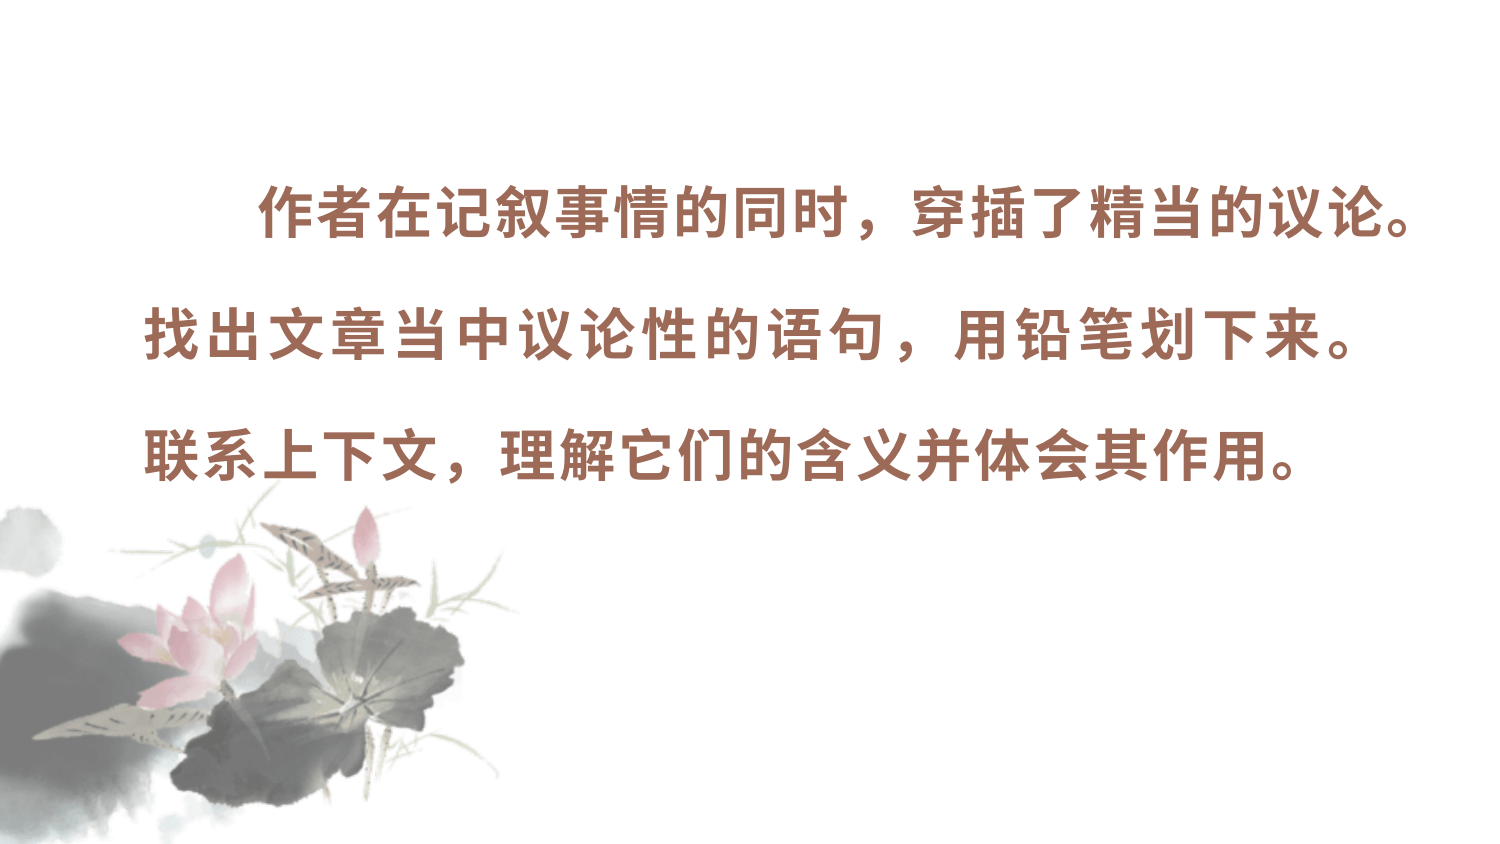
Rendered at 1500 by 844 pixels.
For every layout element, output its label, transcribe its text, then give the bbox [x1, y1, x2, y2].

list 作者在记叙事情的同时，穿插了精当的议论。找出文章当中议论性的语句，用铅笔划下来。联系上下文，理解它们的含义并体会其作用。 [102, 123, 1398, 524]
